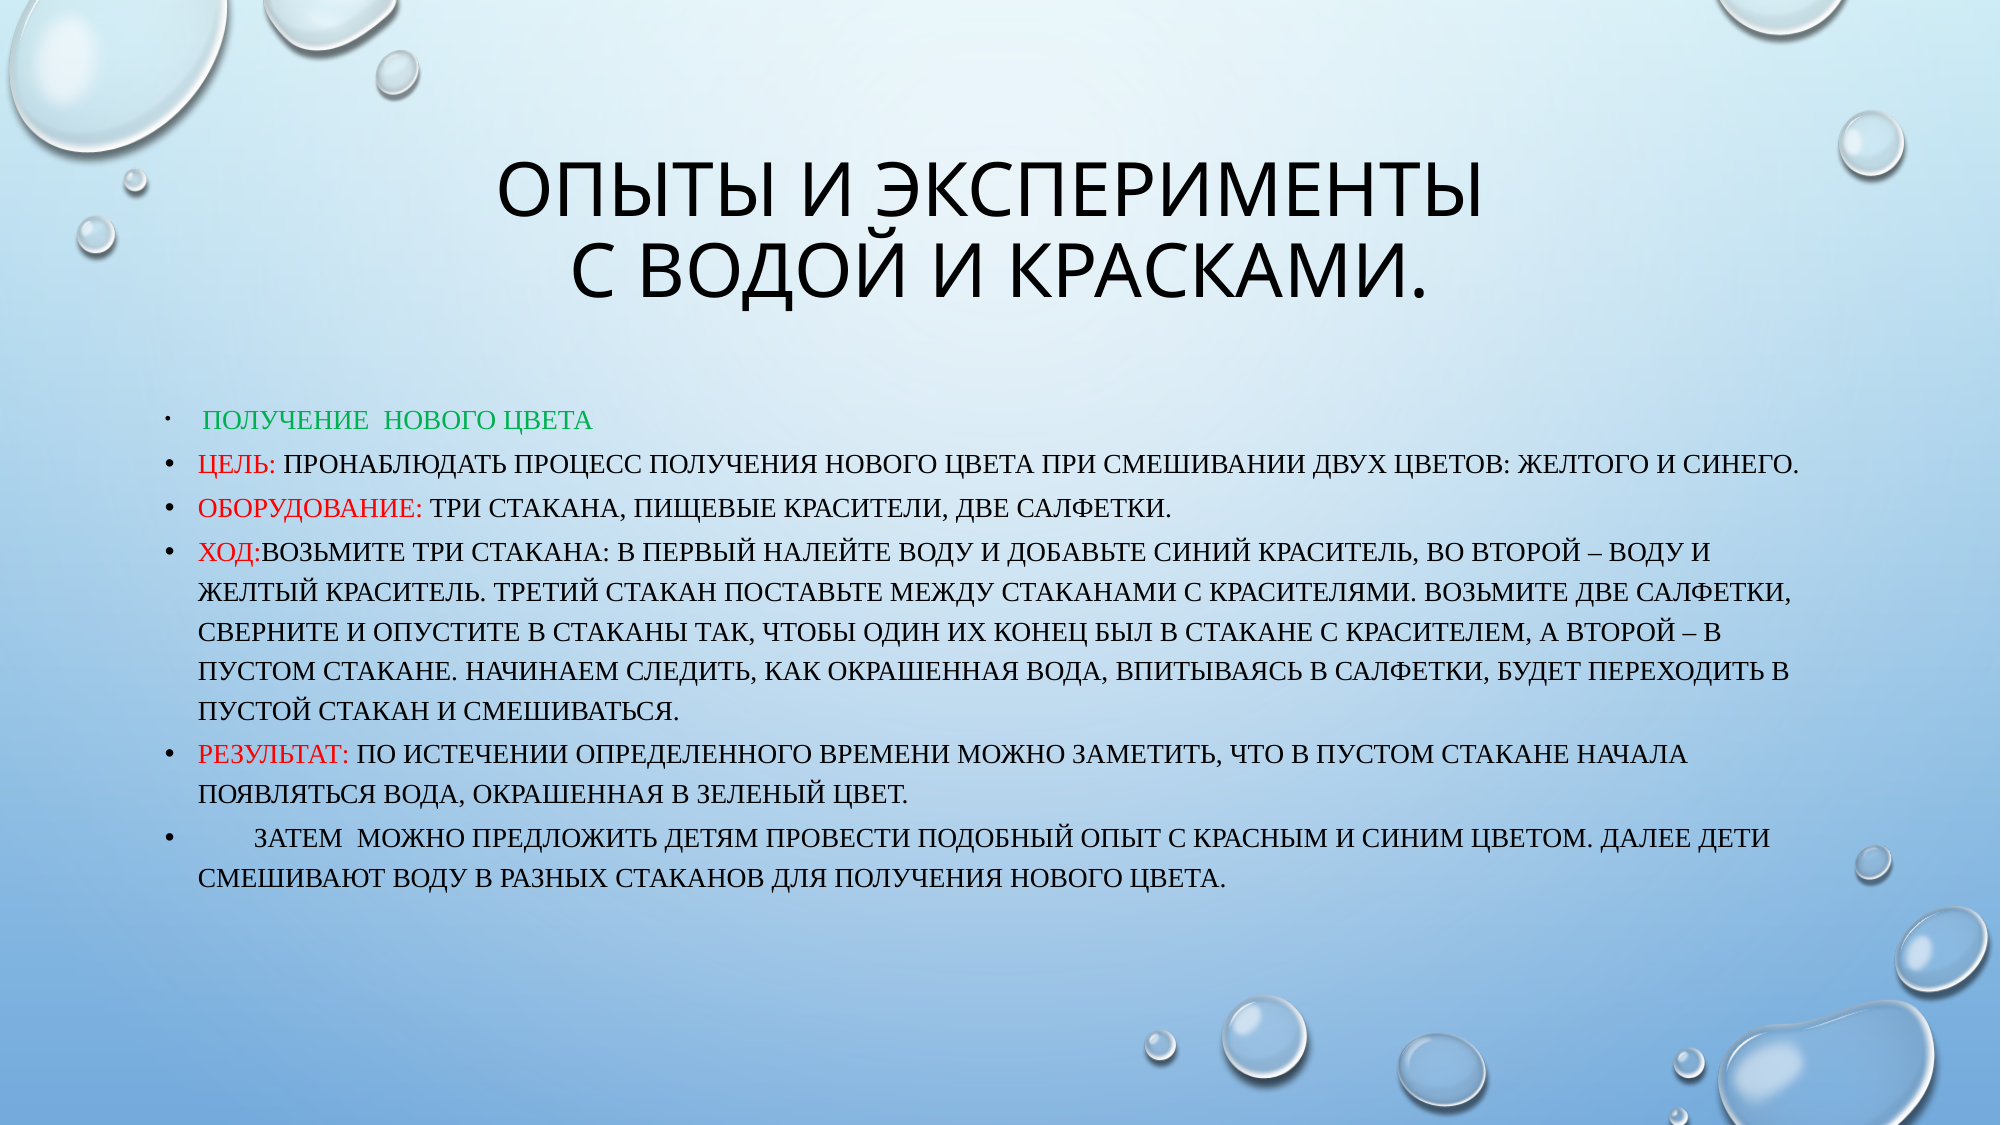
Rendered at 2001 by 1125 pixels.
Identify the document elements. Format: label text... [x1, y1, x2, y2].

picture [0, 0, 2000, 1125]
list Получение нового цвета Цель: пронаблюдать процесс получения нового цвета при смешивании двух цветов: желтого и синего. Оборудование: три стакана, пищевые красители, две салфетки. Ход:Возьмите три стакана: в первый налейте воду и добавьте синий краситель, во второй – воду и желтый краситель. Третий стакан поставьте между стаканами с красителями. Возьмите две салфетки, сверните и опустите в стаканы так, чтобы один их конец был в стакане с красителем, а второй – в пустом стакане. Начинаем следить, как окрашенная вода, впитываясь в салфетки, будет переходить в пустой стакан и смешиваться. Результат: по истечении определенного времени можно заметить, что в пустом стакане начала появляться вода, окрашенная в зеленый цвет. Затем можно предложить детям провести подобный опыт с красным и синим цветом. Далее дети смешивают воду в разных стаканов для получения нового цвета. [149, 388, 1850, 950]
title Опыты и эксперименты с водой и красками. [149, 101, 1851, 364]
